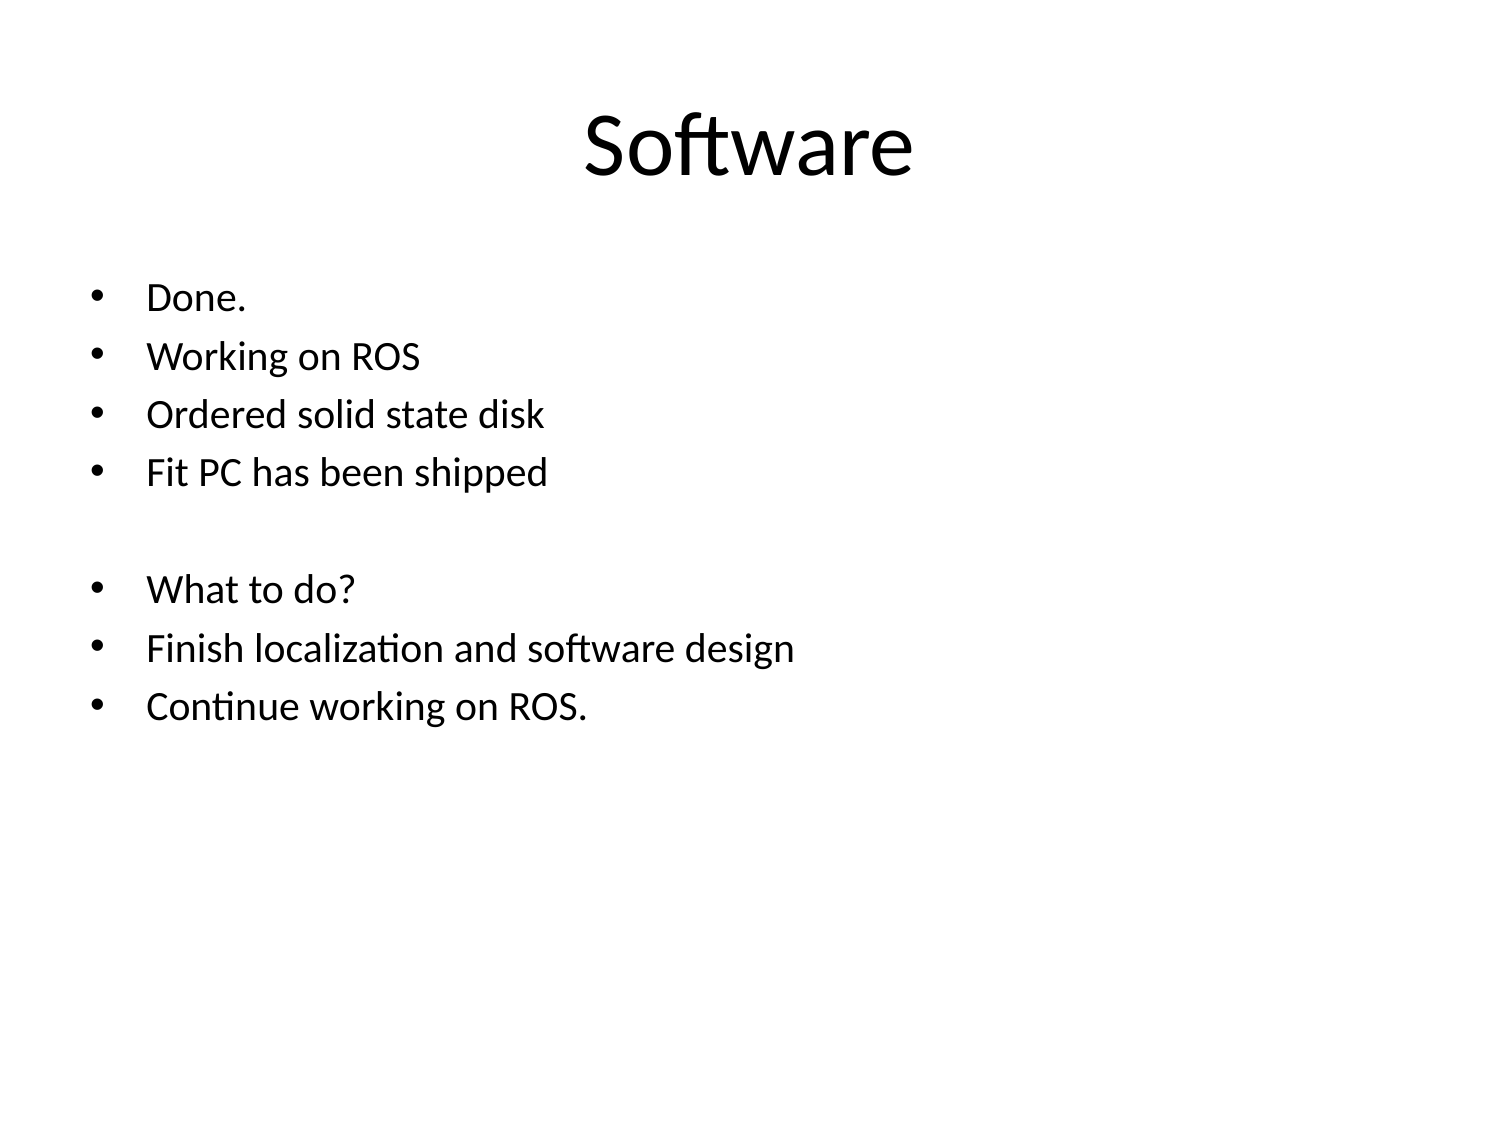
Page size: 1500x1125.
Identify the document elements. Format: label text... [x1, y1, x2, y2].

title Software [75, 45, 1425, 233]
list Done. Working on ROS Ordered solid state disk Fit PC has been shipped What to do? Finish localization and software design Continue working on ROS. [75, 262, 1425, 1005]
